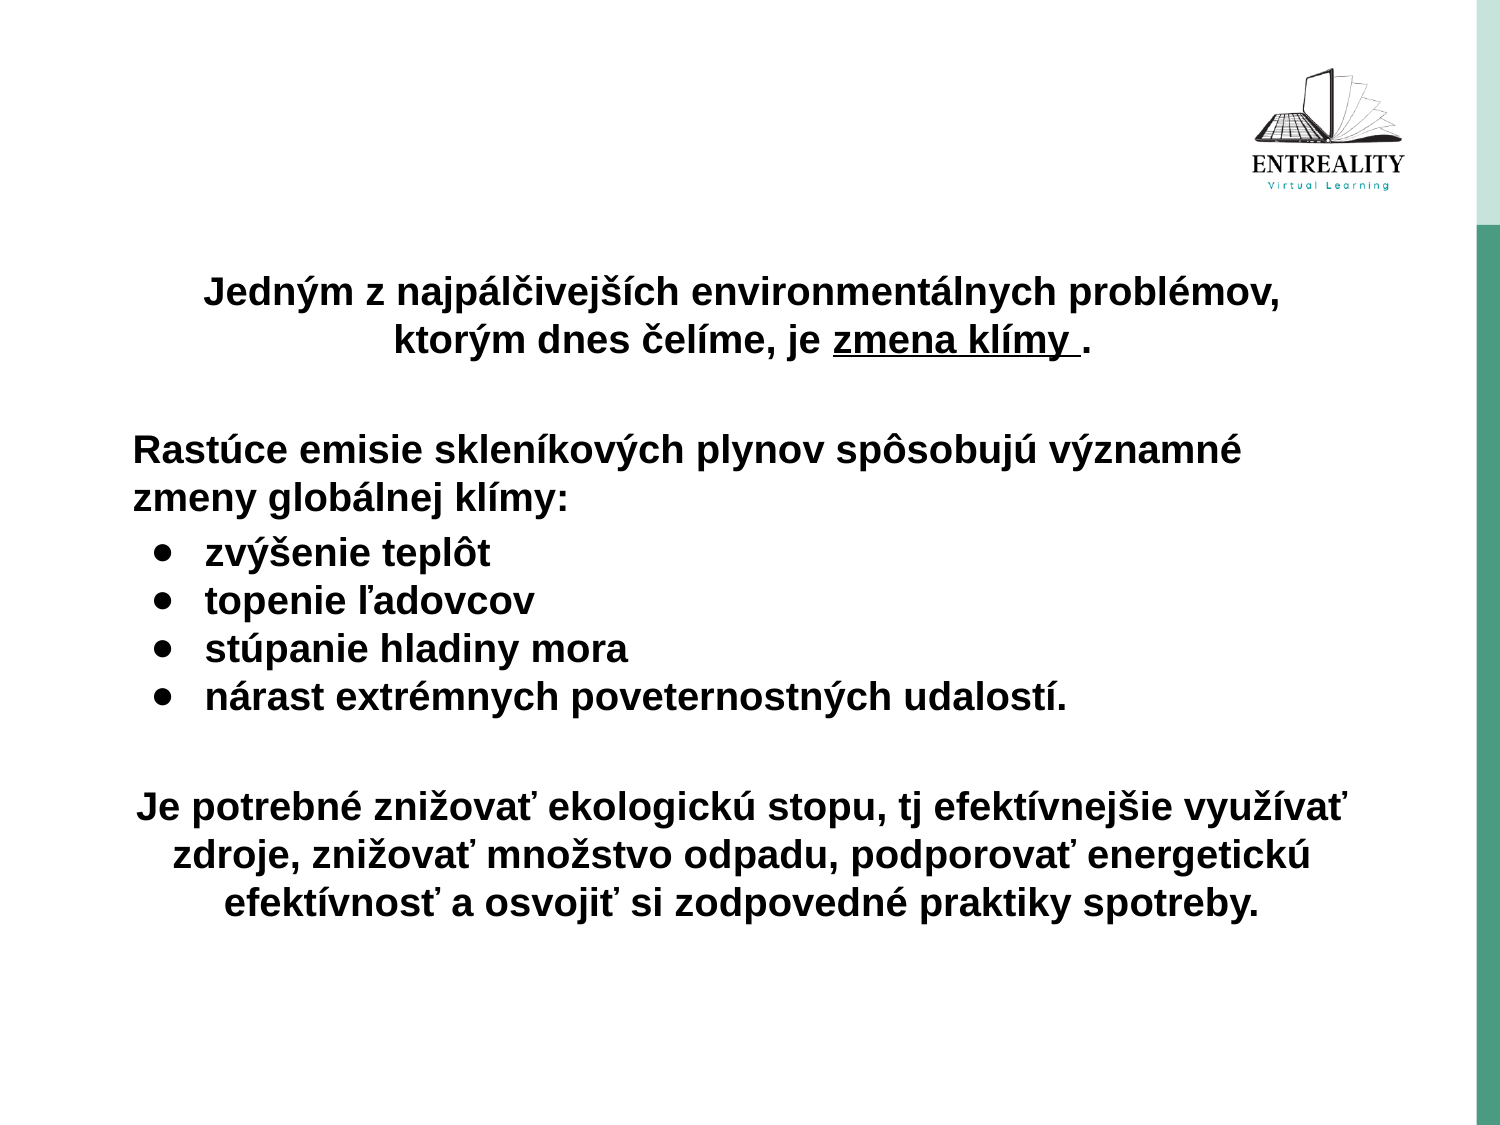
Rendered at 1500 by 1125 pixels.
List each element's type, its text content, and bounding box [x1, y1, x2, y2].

list Jedným z najpálčivejších environmentálnych problémov, ktorým dnes čelíme, je zmena klímy . Rastúce emisie skleníkových plynov spôsobujú významné zmeny globálnej klímy: zvýšenie teplôt topenie ľadovcov stúpanie hladiny mora nárast extrémnych poveternostných udalostí. Je potrebné znižovať ekologickú stopu, tj efektívnejšie využívať zdroje, znižovať množstvo odpadu, podporovať energetickú efektívnosť a osvojiť si zodpovedné praktiky spotreby. [117, 257, 1368, 975]
picture [1198, 0, 1458, 259]
